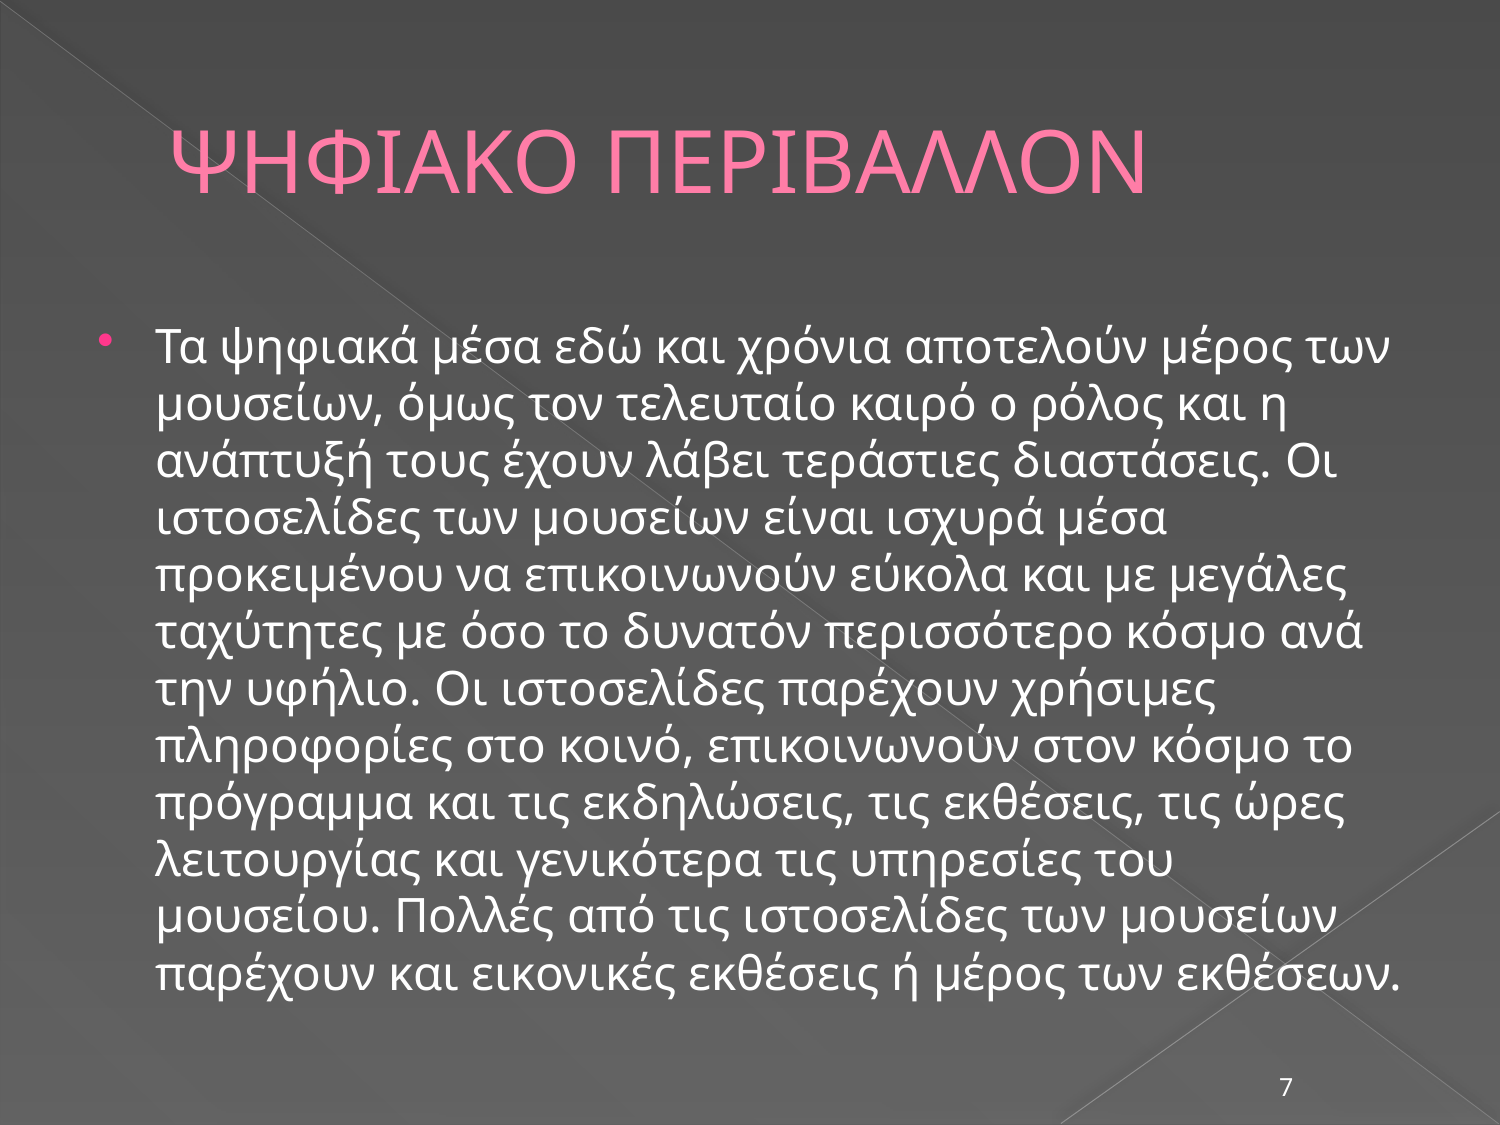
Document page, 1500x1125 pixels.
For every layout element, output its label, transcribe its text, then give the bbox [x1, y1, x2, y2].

title ΨΗΦΙΑΚΟ ΠΕΡΙΒΑΛΛΟΝ [75, 43, 1425, 274]
list Τα ψηφιακά μέσα εδώ και χρόνια αποτελούν μέρος των μουσείων, όμως τον τελευταίο καιρό ο ρόλος και η ανάπτυξή τους έχουν λάβει τεράστιες διαστάσεις. Οι ιστοσελίδες των μουσείων είναι ισχυρά μέσα προκειμένου να επικοινωνούν εύκολα και με μεγάλες ταχύτητες με όσο το δυνατόν περισσότερο κόσμο ανά την υφήλιο. Οι ιστοσελίδες παρέχουν χρήσιμες πληροφορίες στο κοινό, επικοινωνούν στον κόσμο το πρόγραμμα και τις εκδηλώσεις, τις εκθέσεις, τις ώρες λειτουργίας και γενικότερα τις υπηρεσίες του μουσείου. Πολλές από τις ιστοσελίδες των μουσείων παρέχουν και εικονικές εκθέσεις ή μέρος των εκθέσεων. [75, 308, 1425, 1059]
slide_number 7 [1245, 1063, 1328, 1113]
